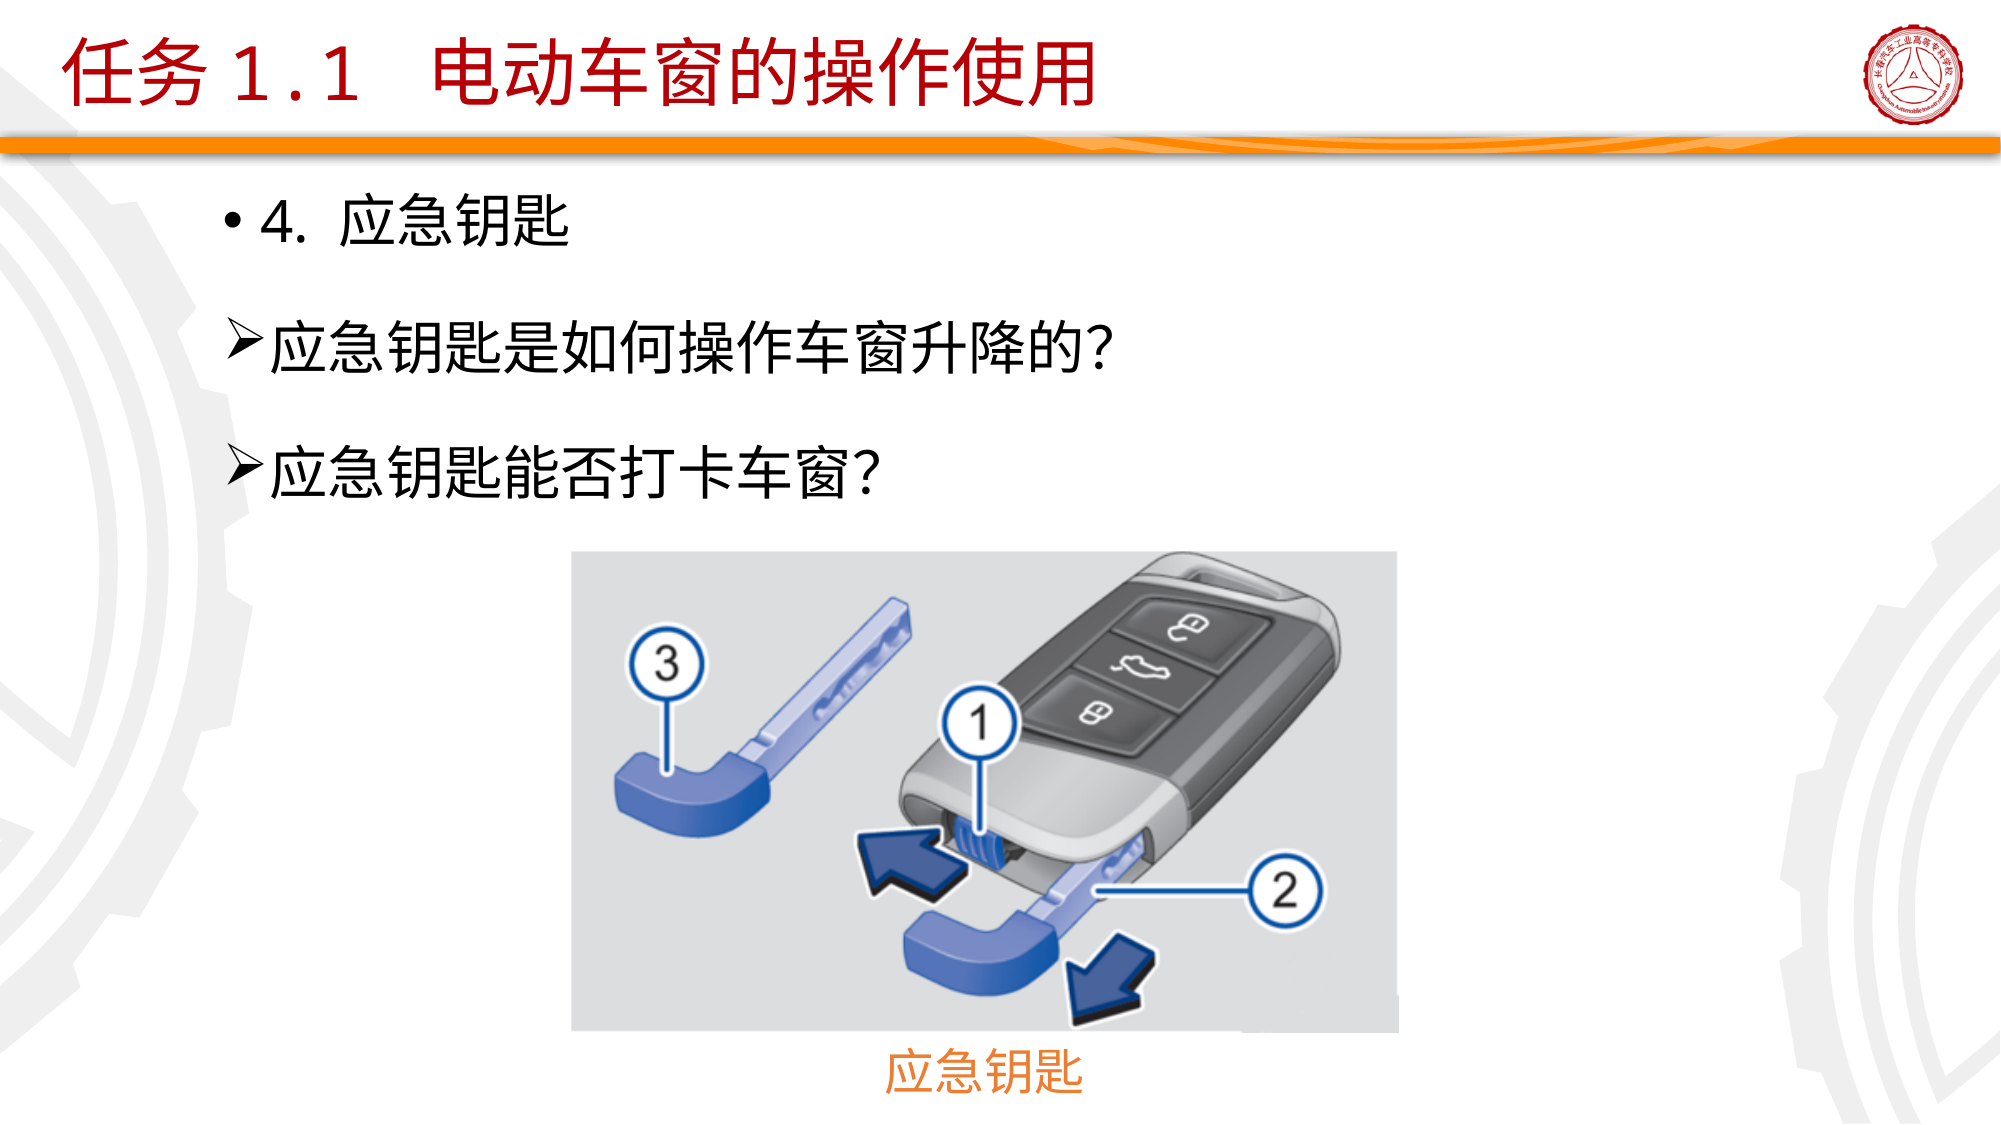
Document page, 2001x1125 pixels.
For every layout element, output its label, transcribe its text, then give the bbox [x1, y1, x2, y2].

title 任务1.1 电动车窗的操作使用 [45, 28, 1554, 128]
list 4. 应急钥匙 应急钥匙是如何操作车窗升降的？ 应急钥匙能否打卡车窗？ [207, 184, 1716, 916]
picture [570, 550, 1399, 1034]
text_box 应急钥匙 [814, 1034, 1156, 1108]
picture [1863, 24, 1963, 125]
